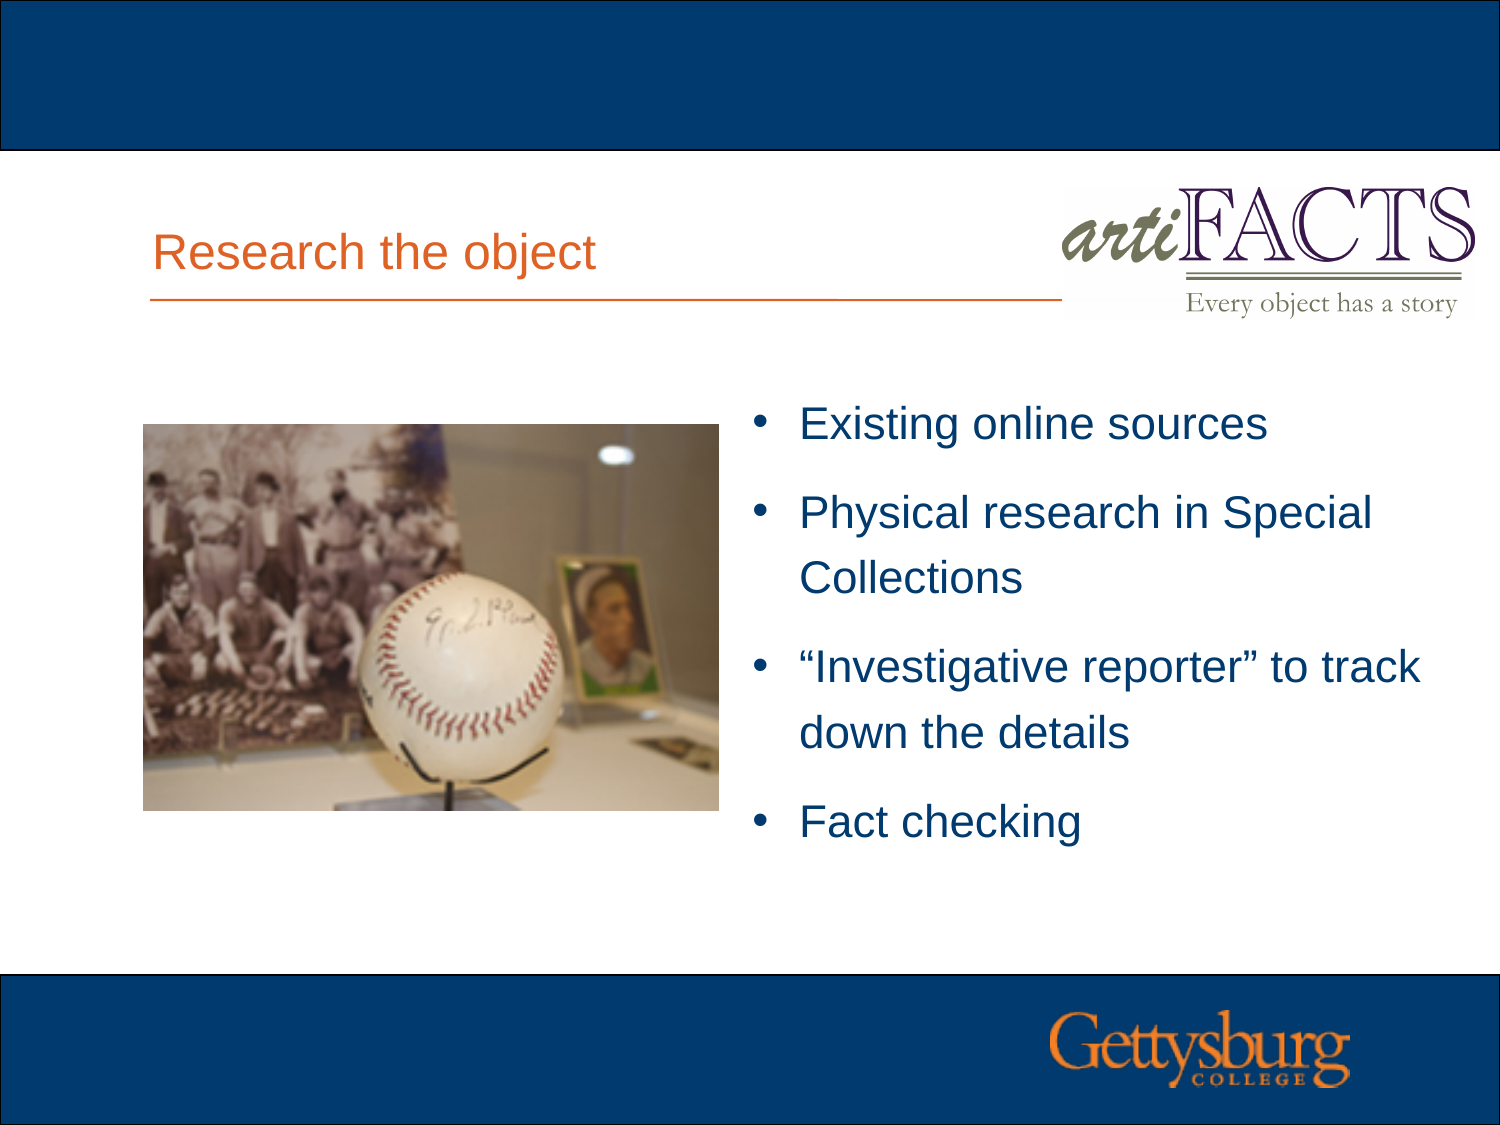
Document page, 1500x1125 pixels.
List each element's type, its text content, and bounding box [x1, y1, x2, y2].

text_box Research the object [137, 212, 1338, 351]
text_box [0, 974, 1500, 1125]
picture [1062, 187, 1476, 321]
picture [143, 424, 719, 812]
text_box [0, 0, 1500, 150]
text_box Existing online sources Physical research in Special Collections “Investigative reporter” to track down the details Fact checking [737, 375, 1463, 1121]
picture [1049, 1010, 1351, 1088]
